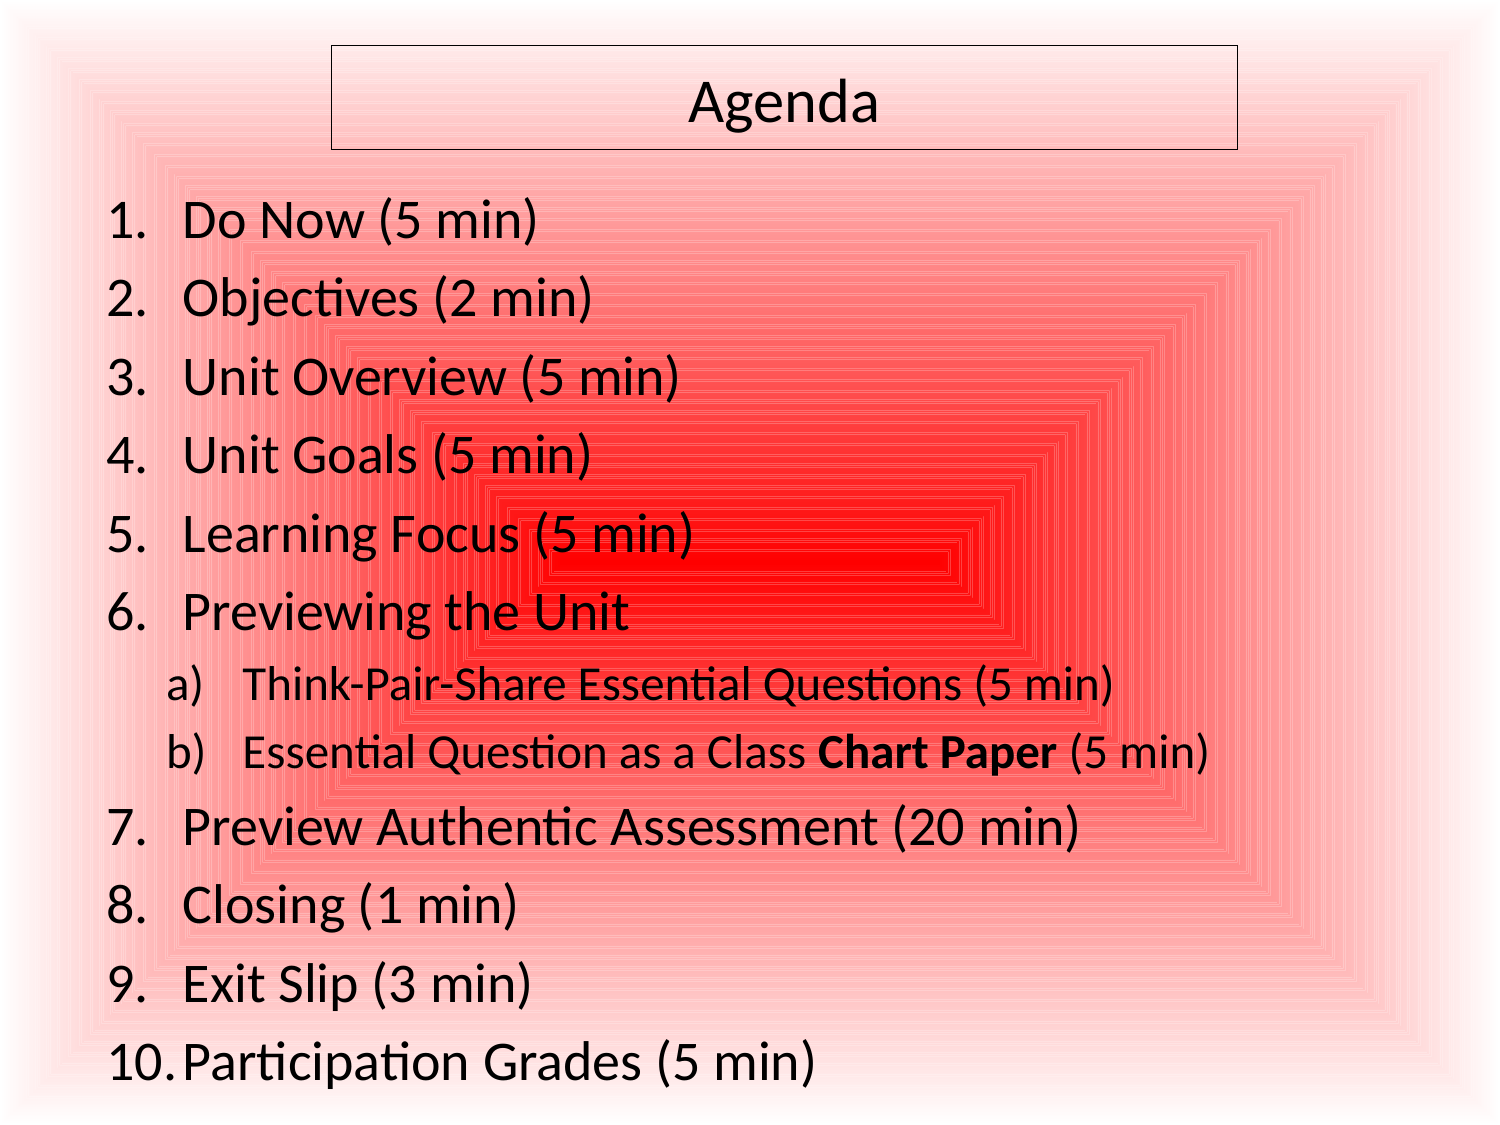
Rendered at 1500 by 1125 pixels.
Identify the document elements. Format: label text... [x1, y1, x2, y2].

text_box Agenda [331, 45, 1238, 150]
list Do Now (5 min) Objectives (2 min) Unit Overview (5 min) Unit Goals (5 min) Learning Focus (5 min) Previewing the Unit Think-Pair-Share Essential Questions (5 min) Essential Question as a Class Chart Paper (5 min) Preview Authentic Assessment (20 min) Closing (1 min) Exit Slip (3 min) Participation Grades (5 min) [75, 174, 1425, 1100]
